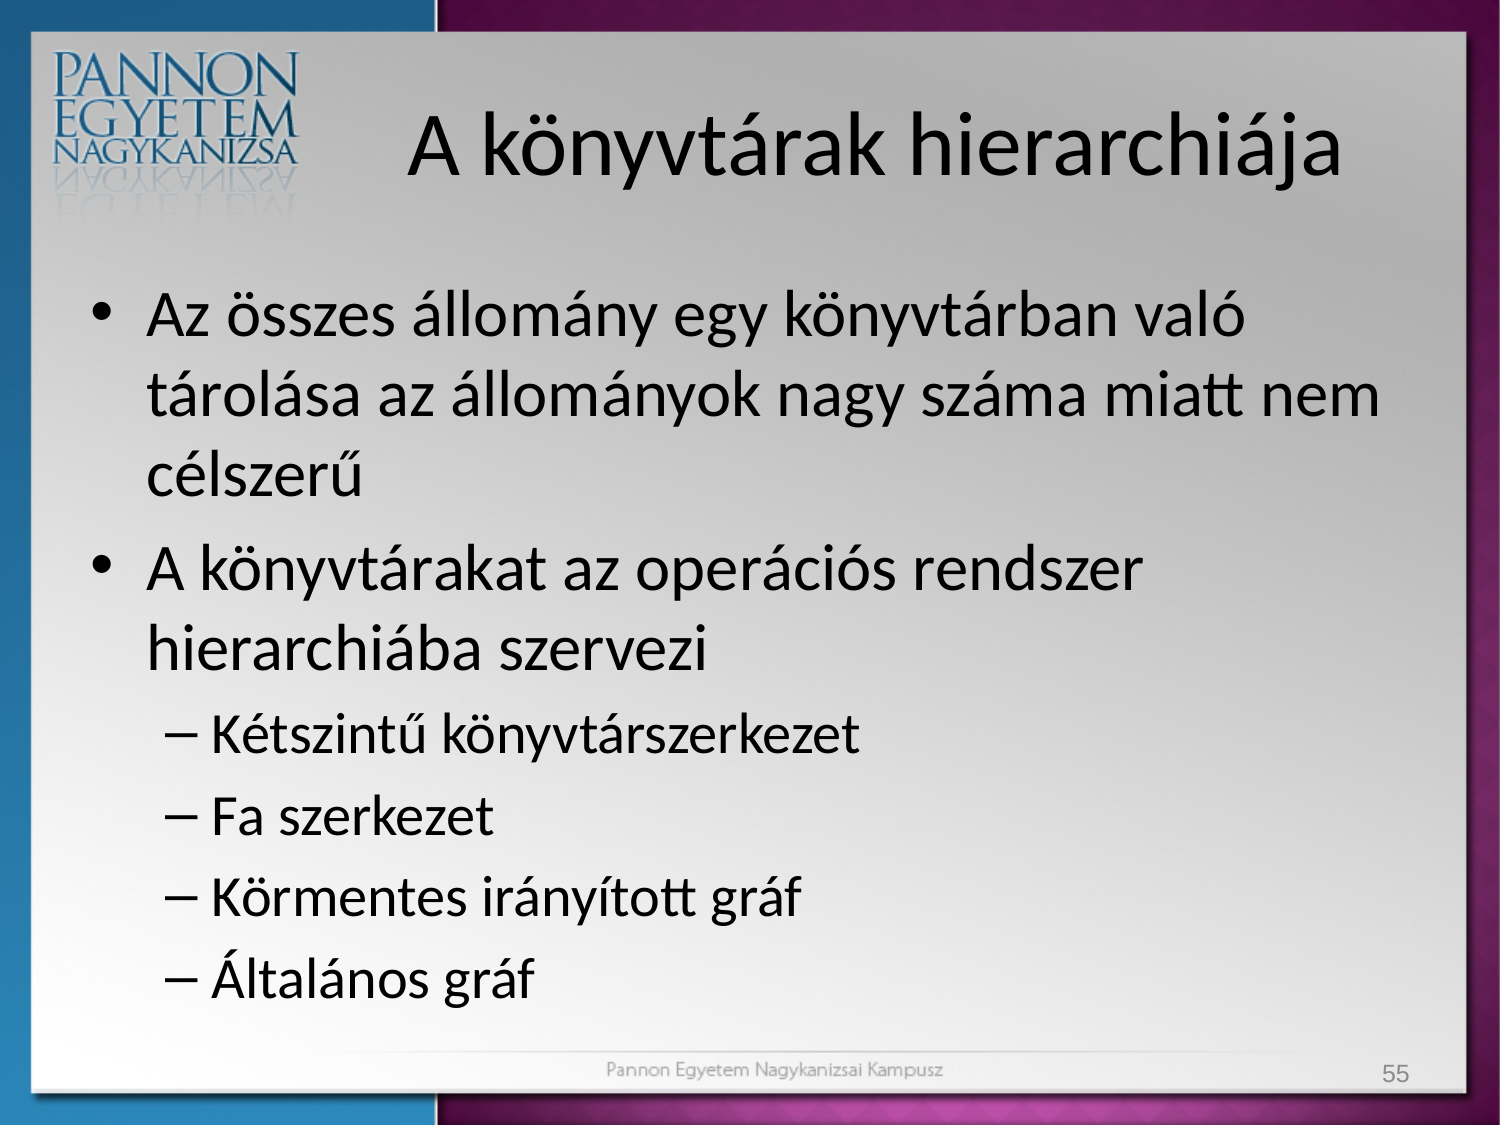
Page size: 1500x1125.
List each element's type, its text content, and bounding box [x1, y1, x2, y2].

picture [0, 0, 1500, 1125]
title A könyvtárak hierarchiája [328, 45, 1425, 233]
slide_number 55 [1074, 1042, 1425, 1103]
list Az összes állomány egy könyvtárban való tárolása az állományok nagy száma miatt nem célszerű A könyvtárakat az operációs rendszer hierarchiába szervezi Kétszintű könyvtárszerkezet Fa szerkezet Körmentes irányított gráf Általános gráf [75, 262, 1425, 1038]
